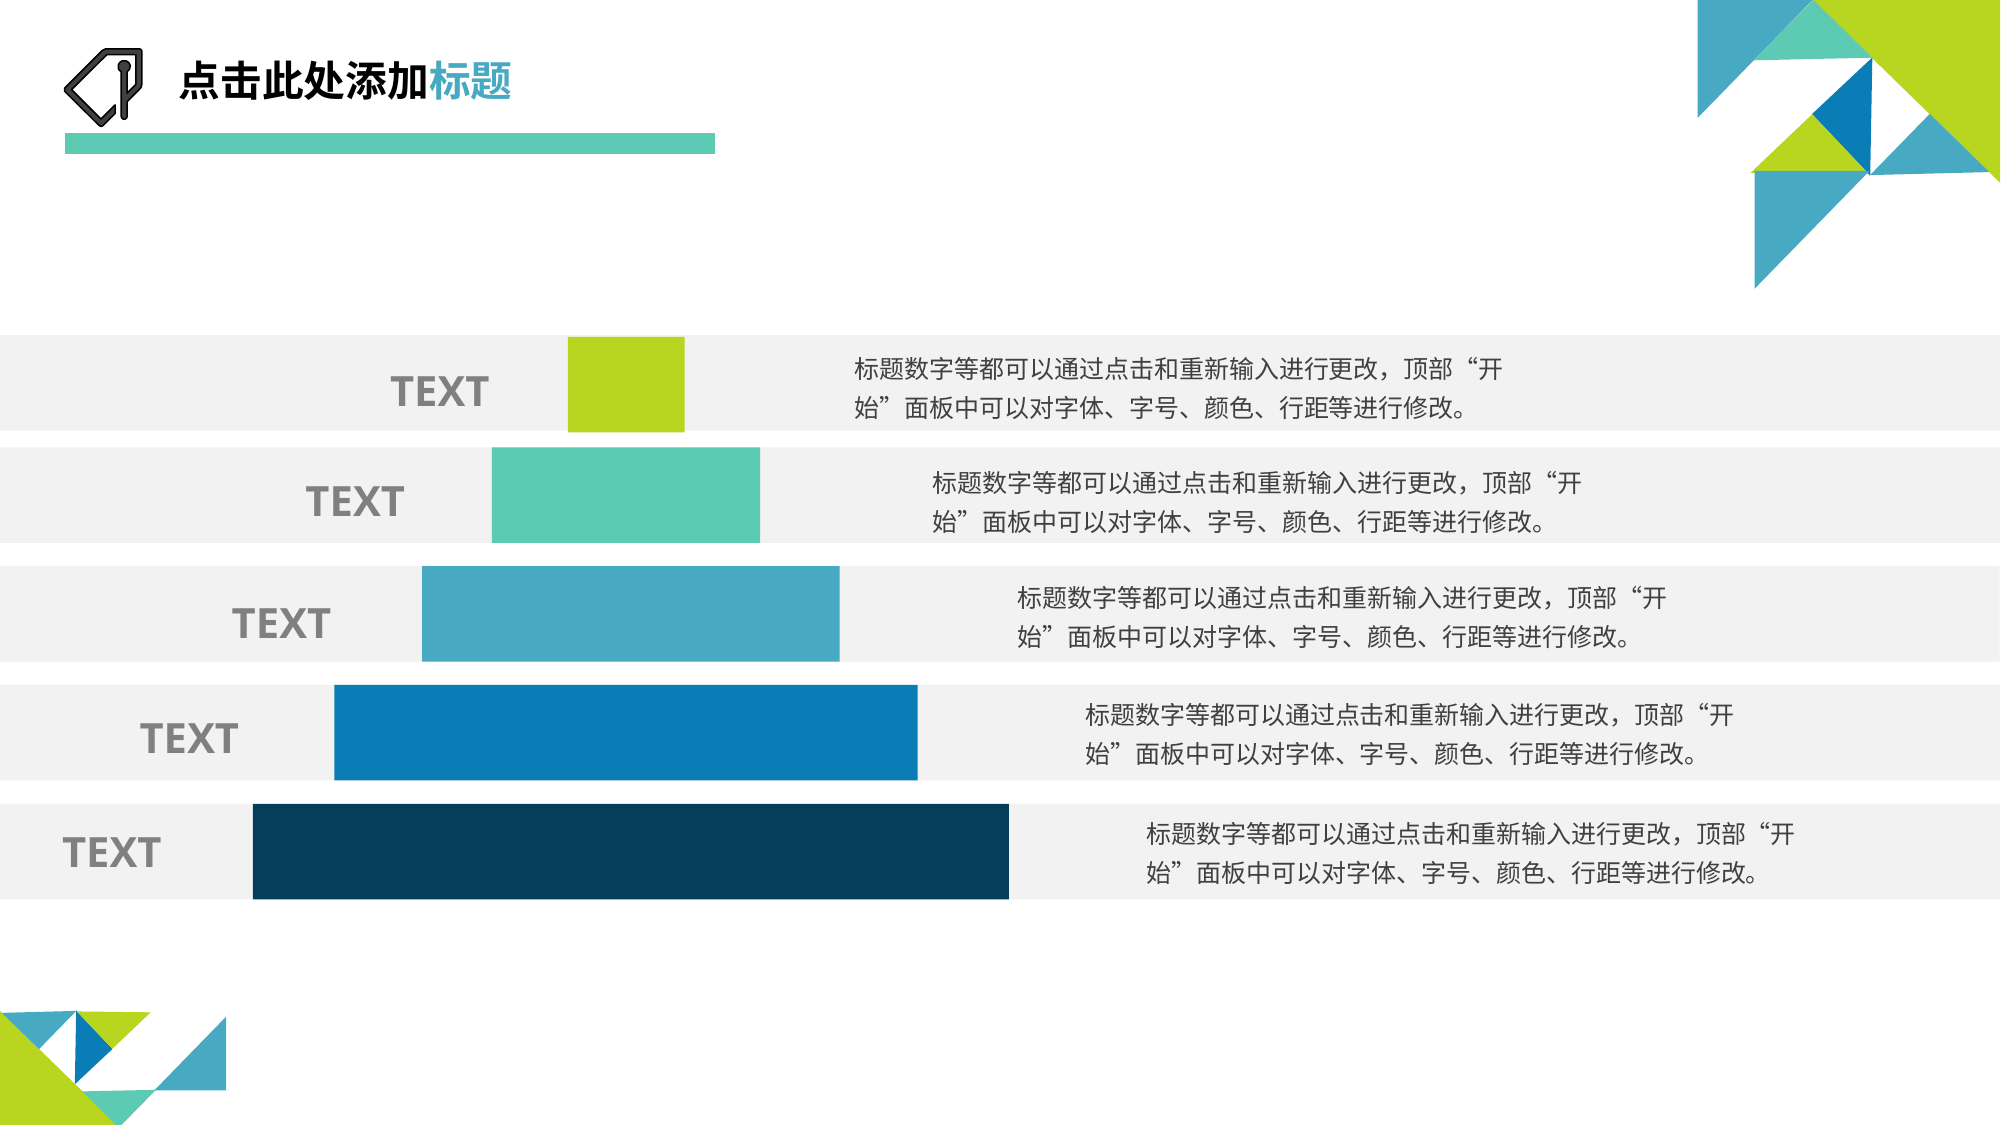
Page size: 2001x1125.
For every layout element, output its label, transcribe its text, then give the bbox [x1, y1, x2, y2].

text_box TEXT [290, 467, 461, 533]
text_box [0, 446, 491, 544]
text_box TEXT [375, 357, 545, 422]
text_box [0, 334, 2000, 432]
text_box 标题数字等都可以通过点击和重新输入进行更改，顶部“开始”面板中可以对字体、字号、颜色、行距等进行修改。 [1002, 566, 1683, 659]
text_box [252, 803, 1010, 900]
text_box [761, 446, 2000, 544]
text_box [1010, 803, 2000, 900]
text_box [421, 565, 841, 663]
text_box [333, 684, 919, 782]
text_box [567, 336, 686, 433]
text_box [919, 684, 2000, 782]
text_box TEXT [216, 589, 387, 655]
text_box [491, 446, 761, 544]
text_box TEXT [47, 818, 217, 884]
text_box [0, 803, 252, 900]
text_box [0, 684, 333, 782]
text_box 标题数字等都可以通过点击和重新输入进行更改，顶部“开始”面板中可以对字体、字号、颜色、行距等进行修改。 [839, 337, 1520, 430]
text_box 标题数字等都可以通过点击和重新输入进行更改，顶部“开始”面板中可以对字体、字号、颜色、行距等进行修改。 [1131, 802, 1812, 896]
list 点击此处添加标题 [163, 38, 897, 127]
text_box TEXT [124, 704, 295, 769]
text_box [841, 565, 2000, 663]
text_box [0, 565, 421, 663]
text_box 标题数字等都可以通过点击和重新输入进行更改，顶部“开始”面板中可以对字体、字号、颜色、行距等进行修改。 [917, 451, 1598, 544]
text_box 标题数字等都可以通过点击和重新输入进行更改，顶部“开始”面板中可以对字体、字号、颜色、行距等进行修改。 [1070, 683, 1751, 776]
